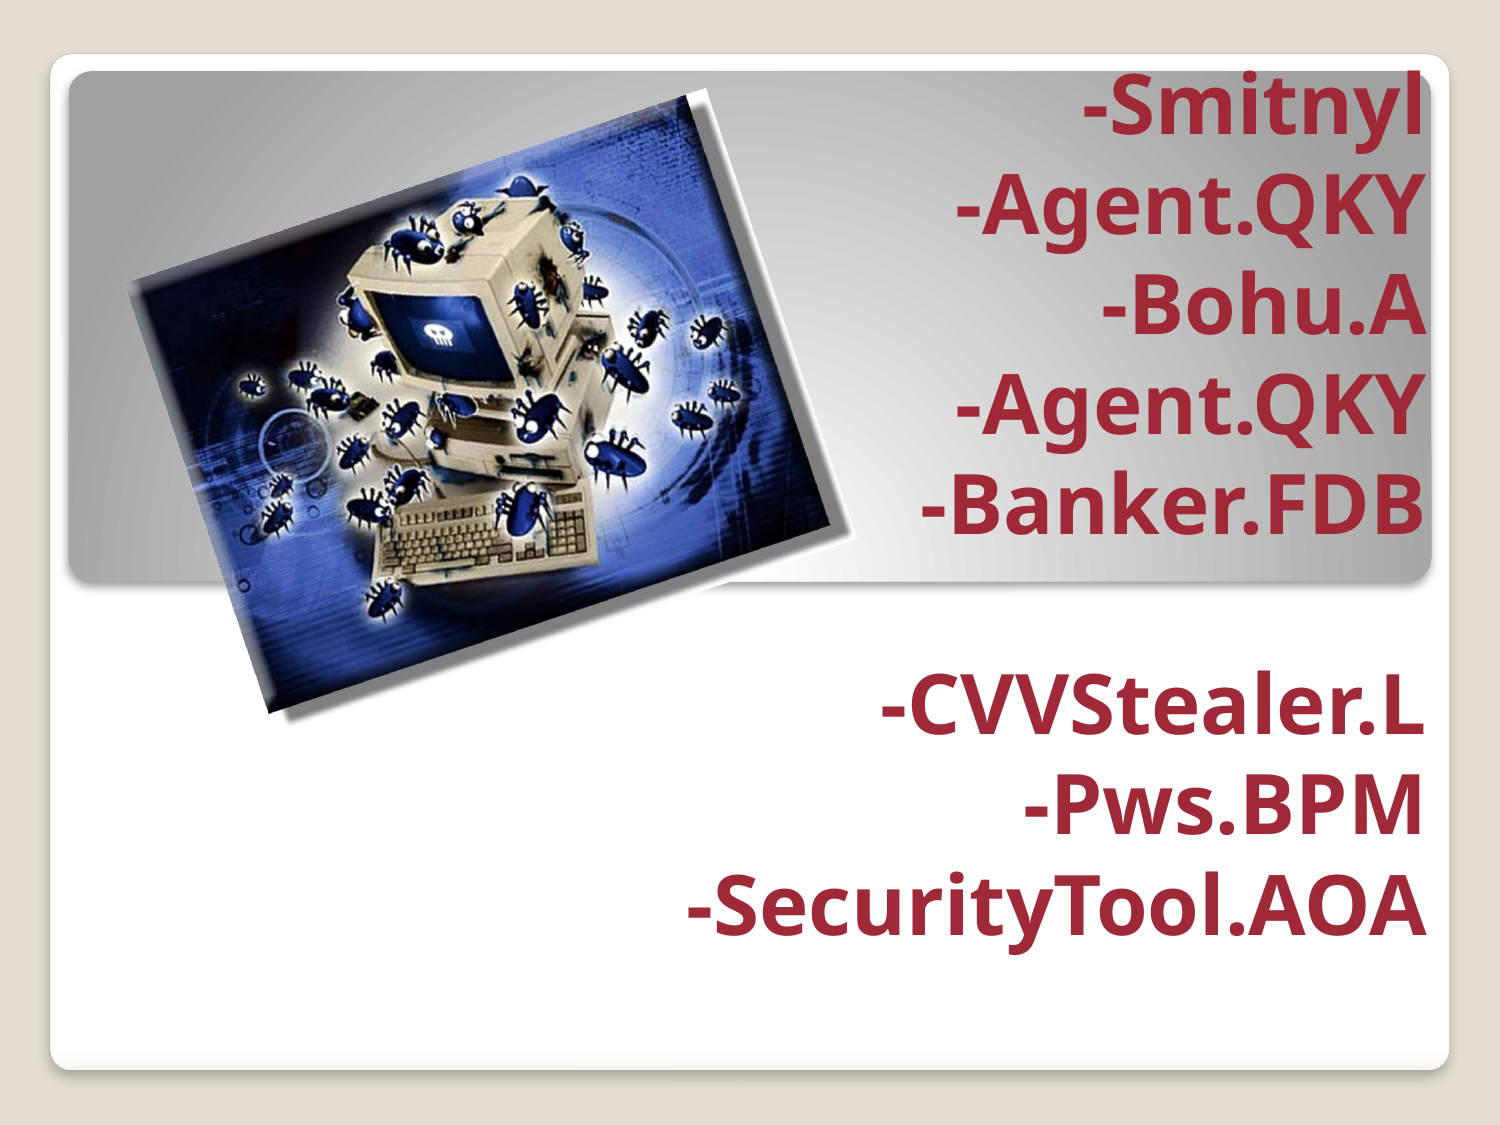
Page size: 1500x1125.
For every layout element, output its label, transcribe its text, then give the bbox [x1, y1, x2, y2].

picture [125, 89, 856, 733]
title -Smitnyl -Agent.QKY -Bohu.A -Agent.QKY -Banker.FDB -CVVStealer.L -Pws.BPM -SecurityTool.AOA [159, 42, 1435, 1060]
